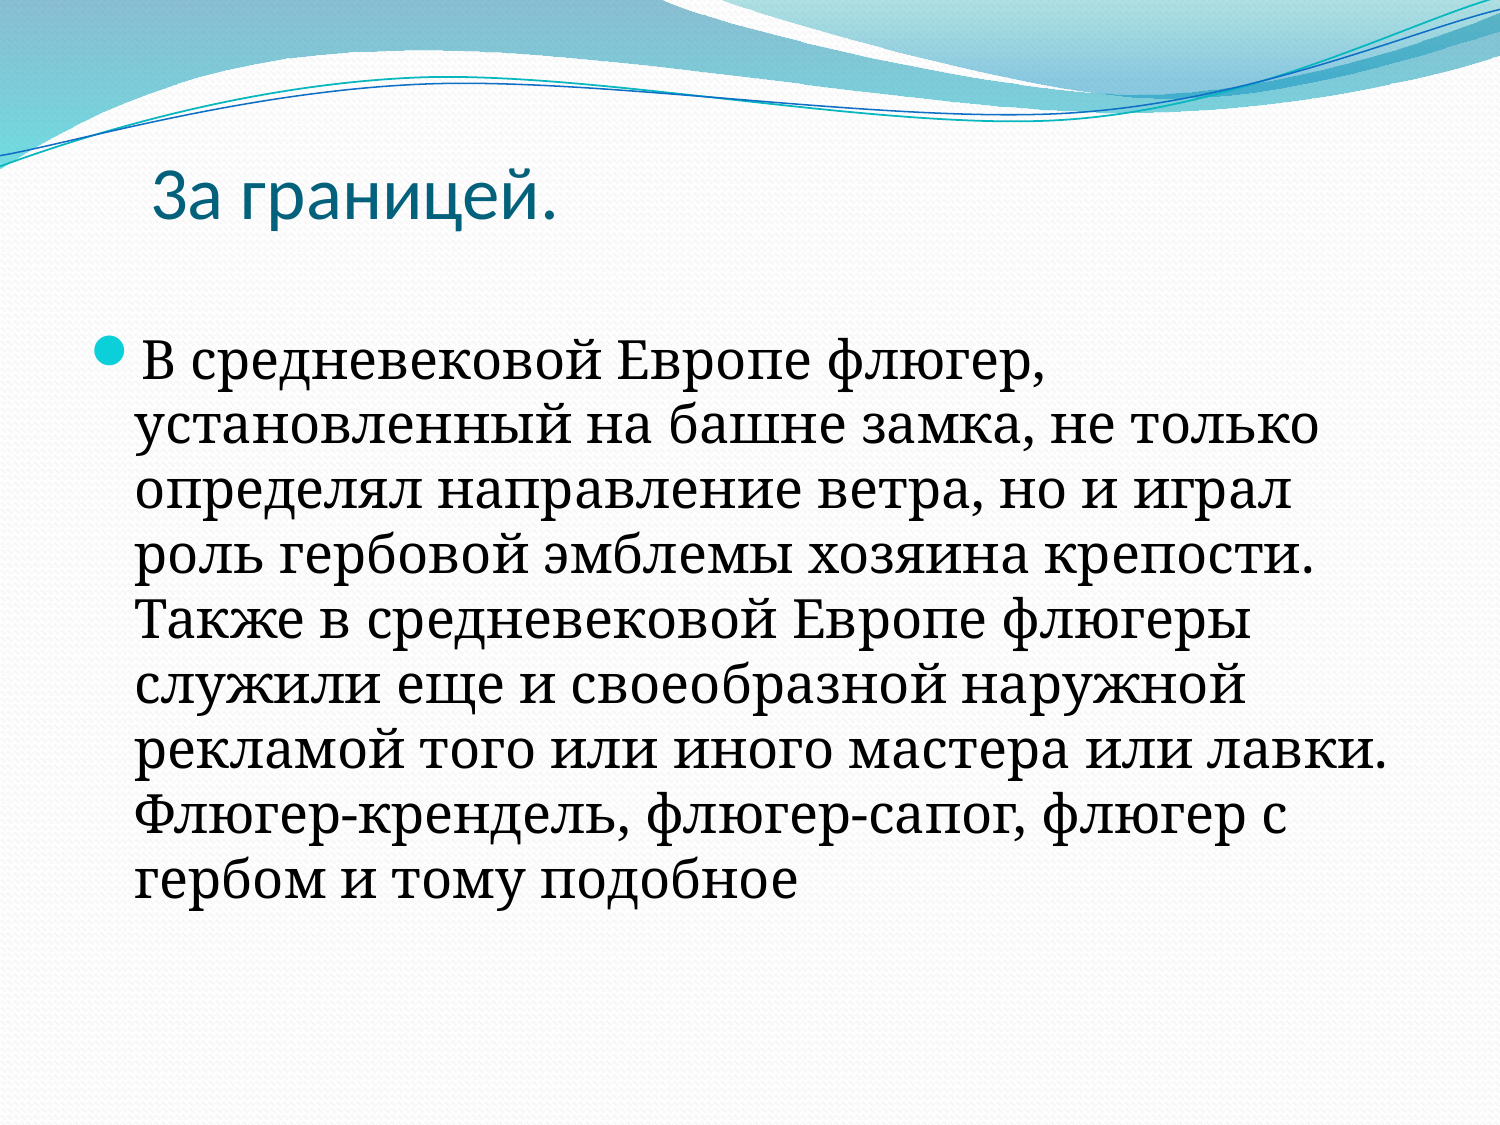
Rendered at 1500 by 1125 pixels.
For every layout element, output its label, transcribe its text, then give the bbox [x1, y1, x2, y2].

title 3а границей. [149, 136, 1500, 325]
list В средневековой Европе флюгер, установленный на башне замка, не только определял направление ветра, но и играл роль гербовой эмблемы хозяина крепости. Также в средневековой Европе флюгеры служили еще и своеобразной наружной рекламой того или иного мастера или лавки. Флюгер-крендель, флюгер-сапог, флюгер с гербом и тому подобное [74, 317, 1426, 1038]
